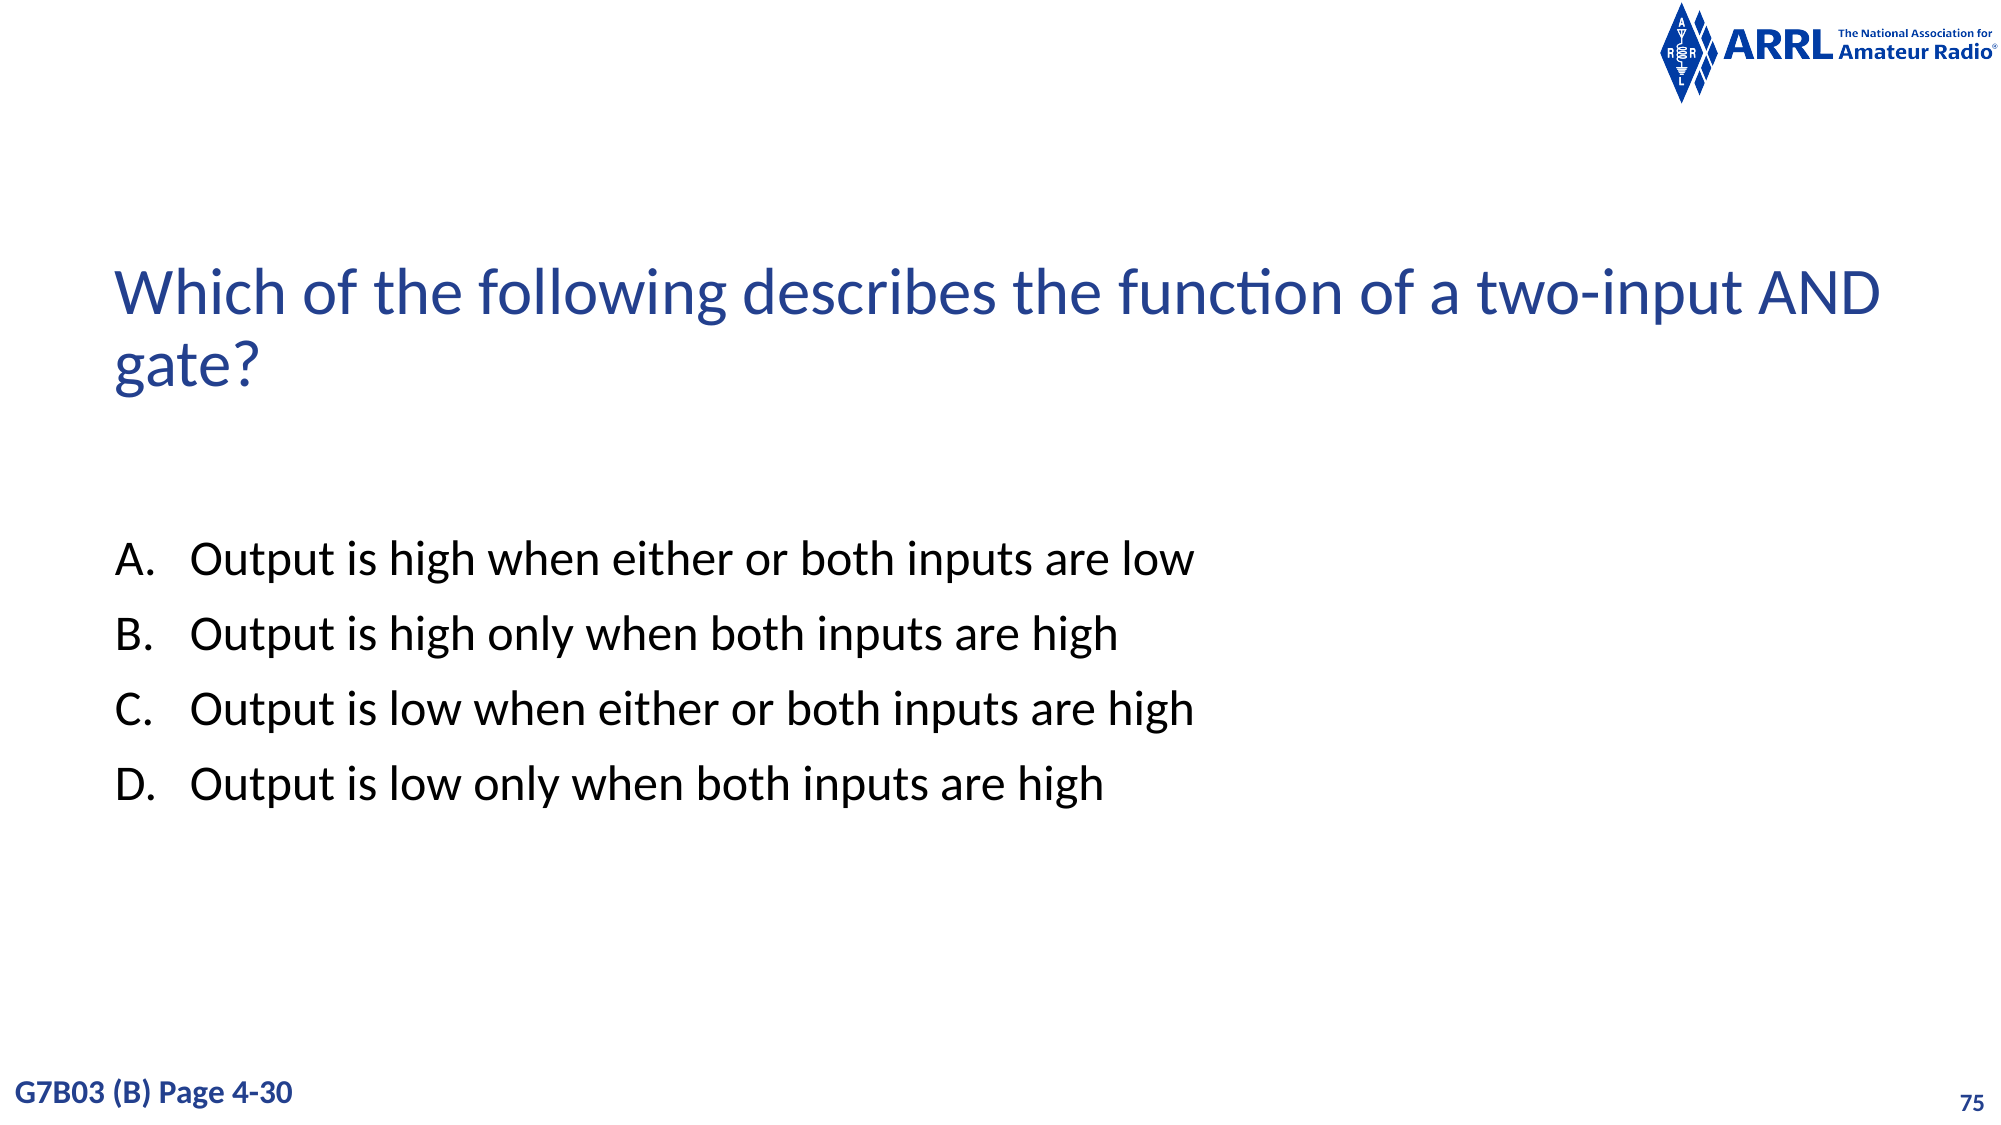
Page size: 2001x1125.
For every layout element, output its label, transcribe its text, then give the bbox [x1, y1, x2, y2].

text_box 75 [1899, 1079, 2000, 1125]
list Output is high when either or both inputs are low Output is high only when both inputs are high Output is low when either or both inputs are high Output is low only when both inputs are high [99, 525, 1900, 1005]
title Which of the following describes the function of a two-input AND gate? [99, 249, 1900, 468]
picture [1658, 0, 1999, 106]
text_box G7B03 (B) Page 4-30 [0, 1062, 1313, 1118]
